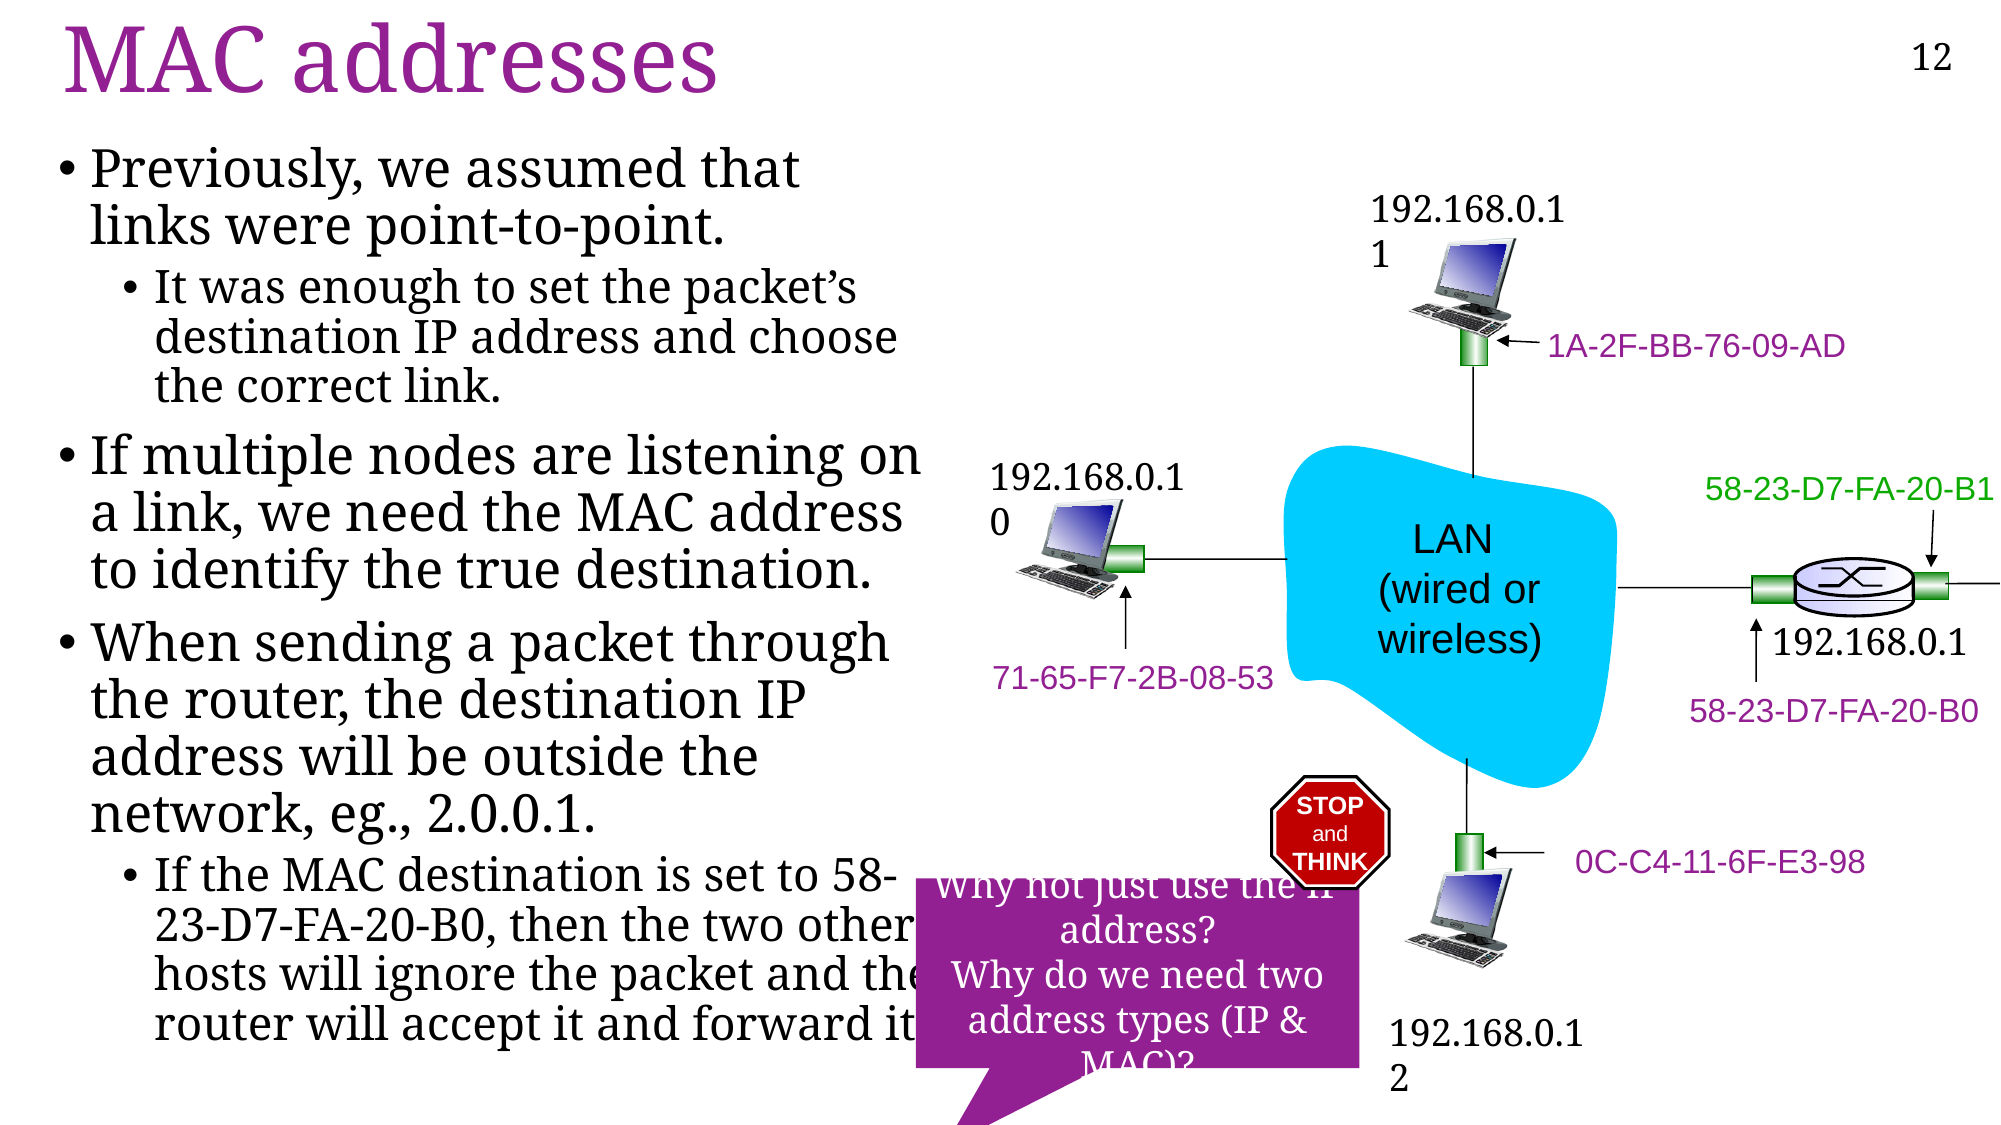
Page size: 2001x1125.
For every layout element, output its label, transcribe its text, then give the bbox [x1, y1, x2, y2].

list Previously, we assumed that links were point-to-point. It was enough to set the packet’s destination IP address and choose the correct link. If multiple nodes are listening on a link, we need the MAC address to identify the true destination. When sending a packet through the router, the destination IP address will be outside the network, eg., 2.0.0.1. If the MAC destination is set to 58-23-D7-FA-20-B0, then the two other hosts will ignore the packet and the router will accept it and forward it. [43, 134, 950, 1106]
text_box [1271, 776, 1390, 889]
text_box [971, 233, 2000, 976]
text_box 192.168.0.12 [1374, 1001, 1610, 1107]
text_box Why not just use the IP address? Why do we need two address types (IP & MAC)? [914, 877, 1361, 1125]
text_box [1794, 558, 1915, 616]
text_box 192.168.0.11 [1355, 177, 1591, 233]
title MAC addresses [47, 0, 1957, 135]
